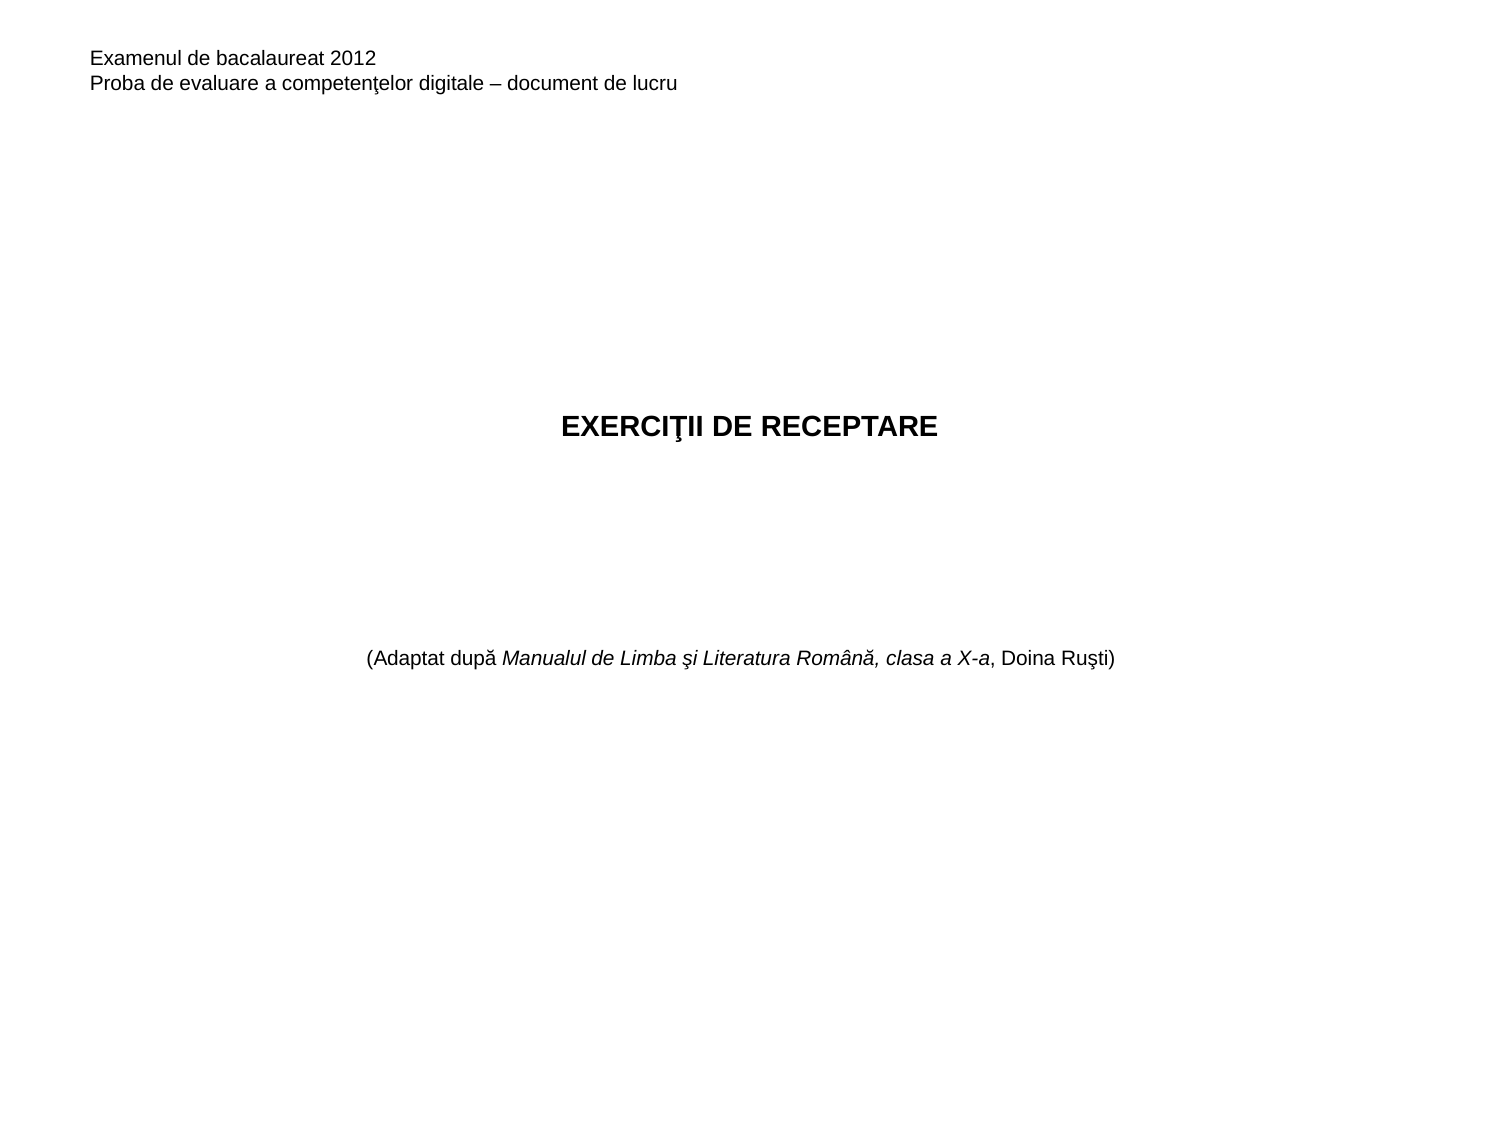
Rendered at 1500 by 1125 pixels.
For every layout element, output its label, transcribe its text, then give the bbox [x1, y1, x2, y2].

title EXERCIŢII DE RECEPTARE [112, 349, 1388, 501]
subtitle (Adaptat după Manualul de Limba şi Literatura Română, clasa a X-a, Doina Ruşti) [74, 637, 1413, 738]
text_box Examenul de bacalaureat 2012 Proba de evaluare a competenţelor digitale – document de lucru [75, 37, 1388, 103]
